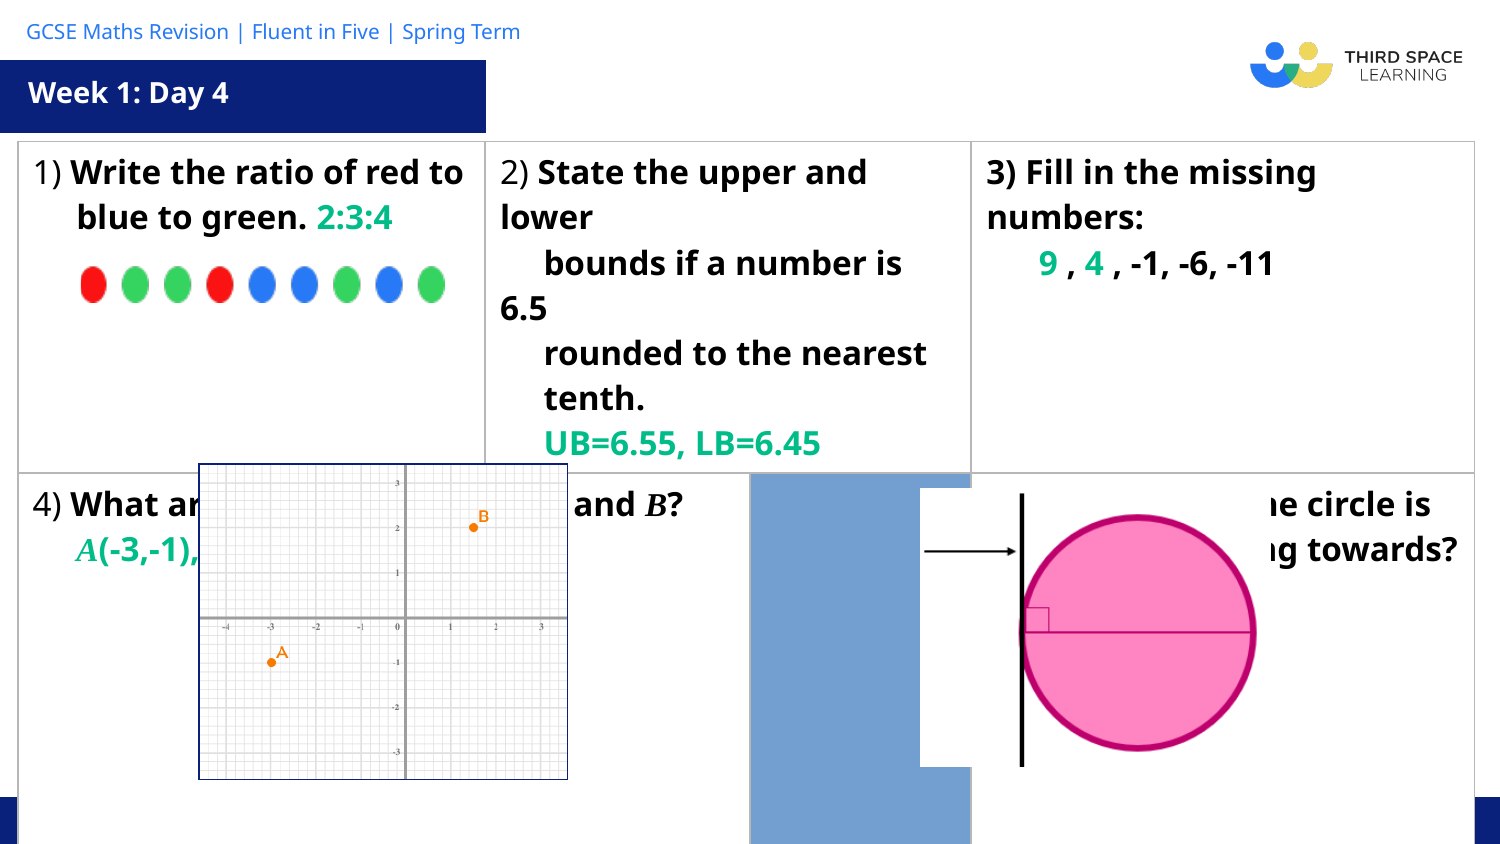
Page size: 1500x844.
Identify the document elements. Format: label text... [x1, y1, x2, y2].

table_cell 5) What part of the circle is the arrow pointing towards? Tangent [972, 474, 1474, 844]
text_box Week 1: Day 4 [13, 59, 383, 125]
table_header 2) State the upper and lower bounds if a number is 6.5 rounded to the nearest tenth. UB=6.55, LB=6.45 [486, 142, 970, 472]
picture [1250, 33, 1465, 99]
table_cell 4) What are the coordinates of A and B? A(-3,-1), B(1.5,2) [19, 474, 749, 844]
picture [80, 249, 446, 304]
table_header 1) Write the ratio of red to blue to green. 2:3:4 [19, 142, 484, 472]
picture [919, 488, 1271, 767]
table_header 3) Fill in the missing numbers: 9 , 4 , -1, -6, -11 [972, 142, 1474, 472]
picture [198, 463, 569, 780]
